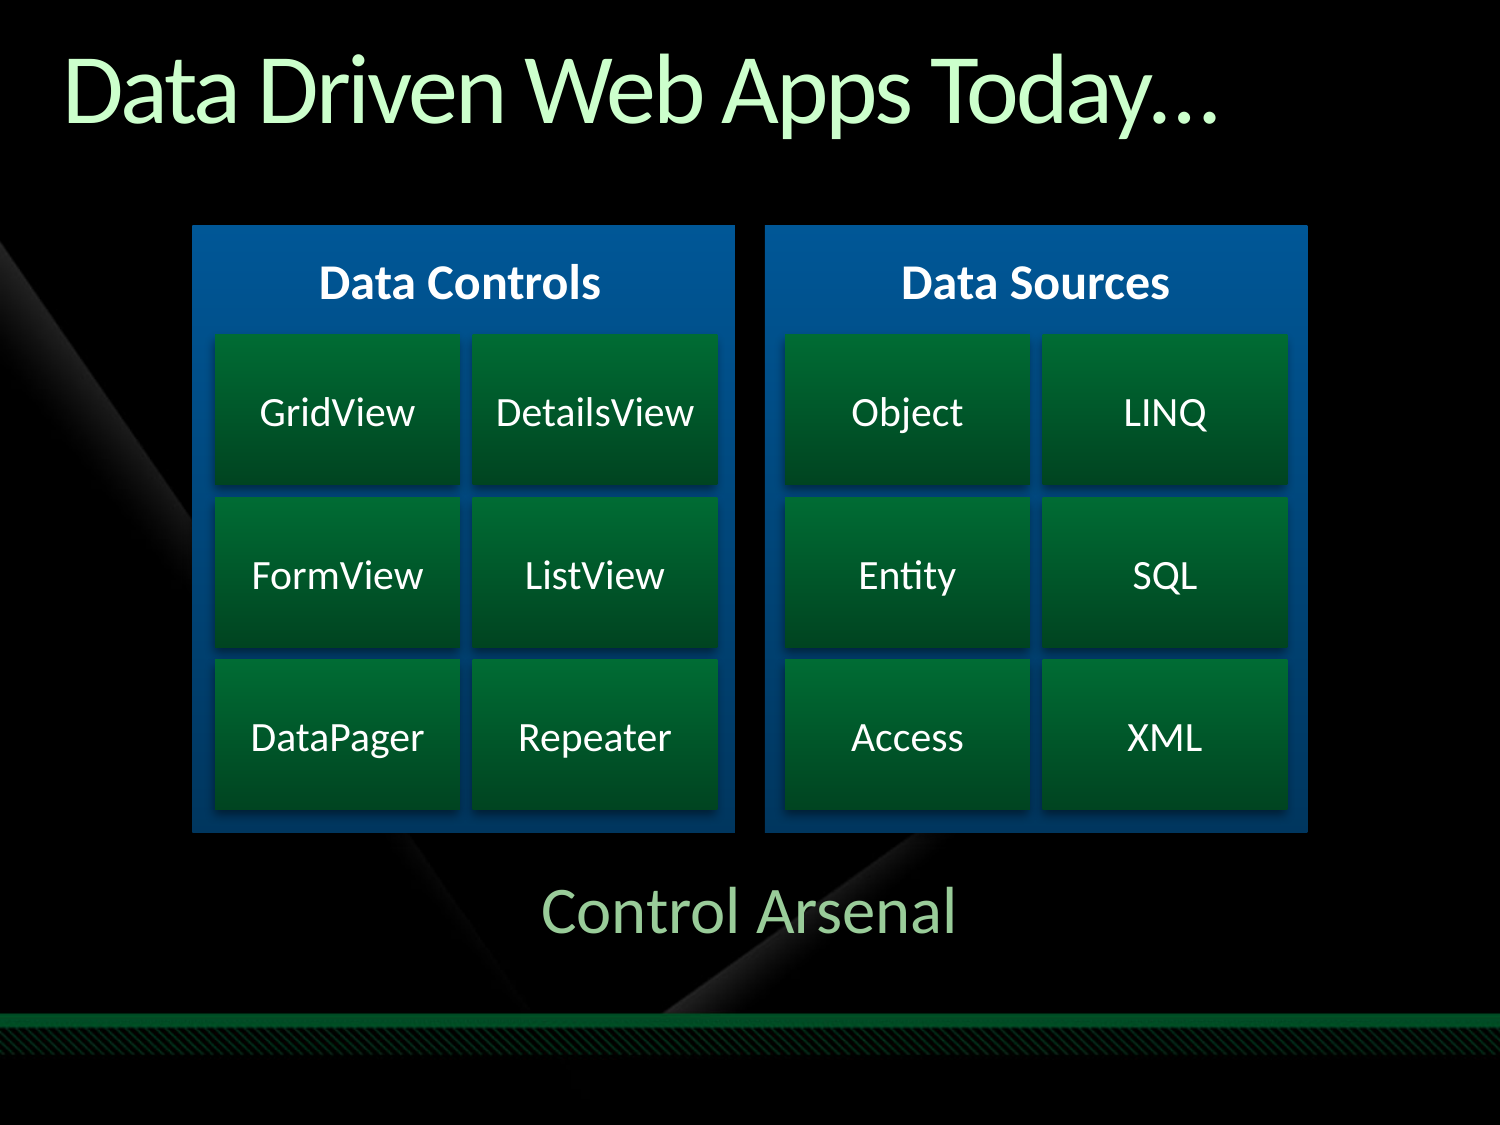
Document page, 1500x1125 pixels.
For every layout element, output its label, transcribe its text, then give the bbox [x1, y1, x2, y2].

title Data Driven Web Apps Today… [62, 37, 1438, 147]
text_box Control Arsenal [526, 859, 974, 955]
picture [0, 0, 1500, 1125]
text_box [192, 224, 1308, 833]
